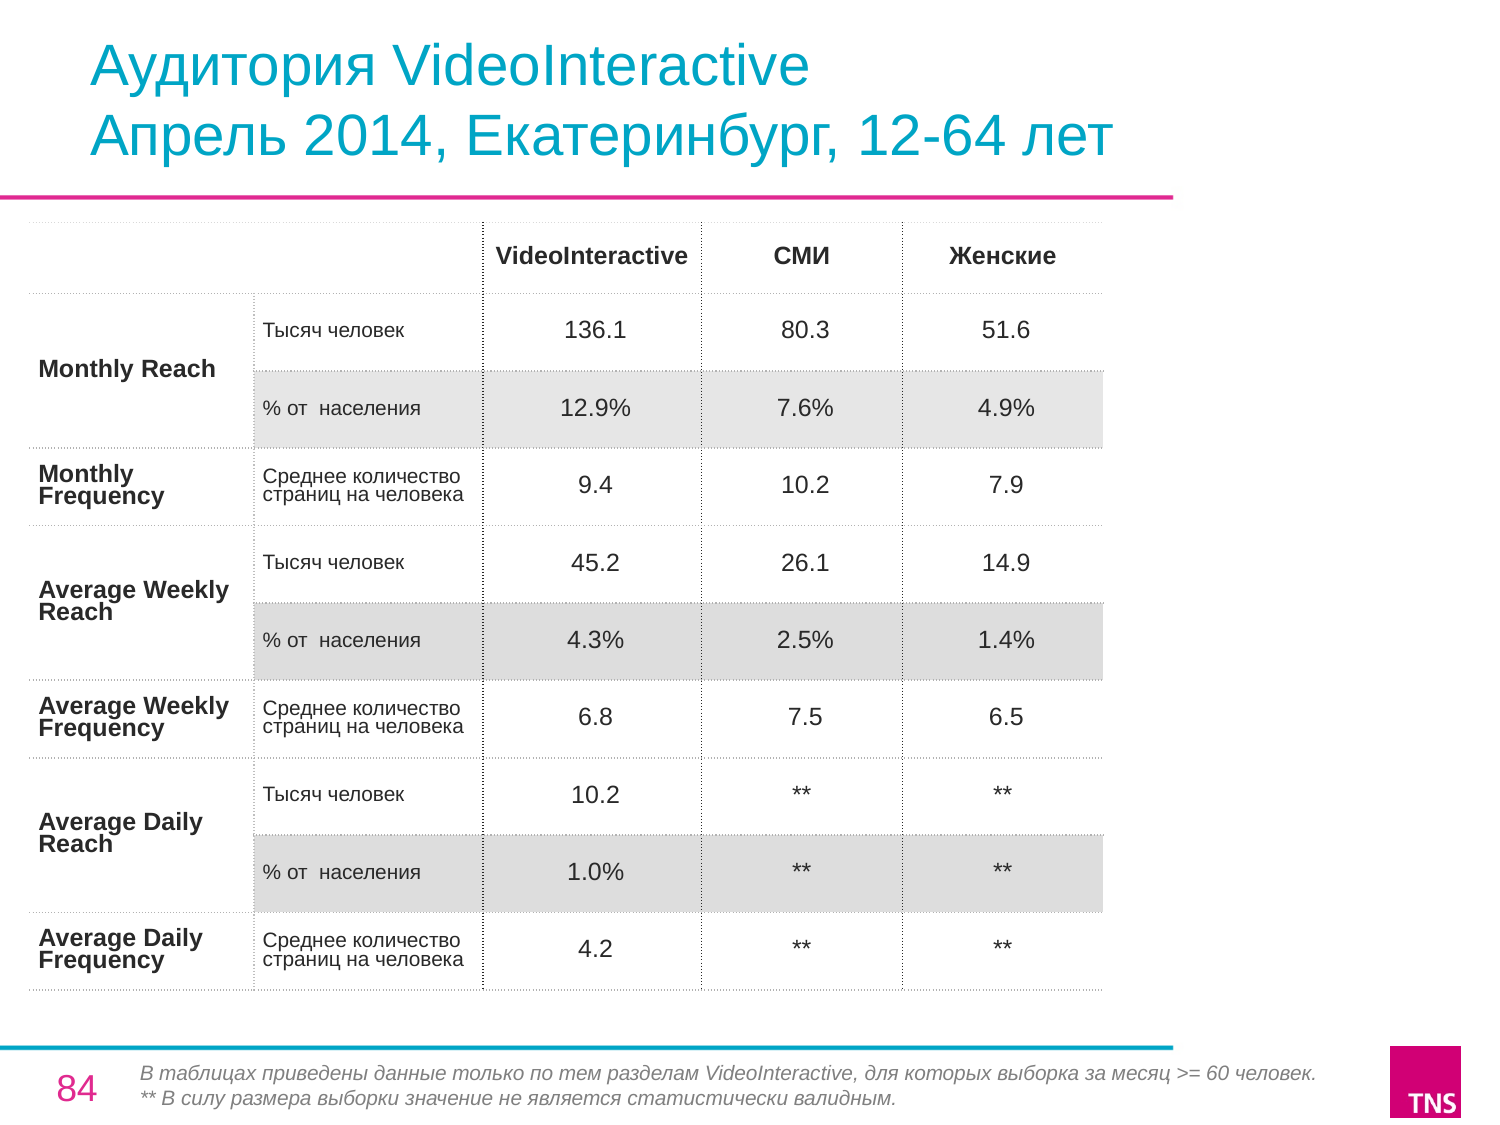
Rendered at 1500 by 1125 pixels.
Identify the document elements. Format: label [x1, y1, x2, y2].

title [74, 8, 1476, 187]
table_header [29, 223, 1103, 294]
picture [0, 0, 1500, 1125]
slide_number [40, 1055, 392, 1125]
table_cell [29, 294, 1103, 990]
text_box [124, 1052, 1463, 1117]
